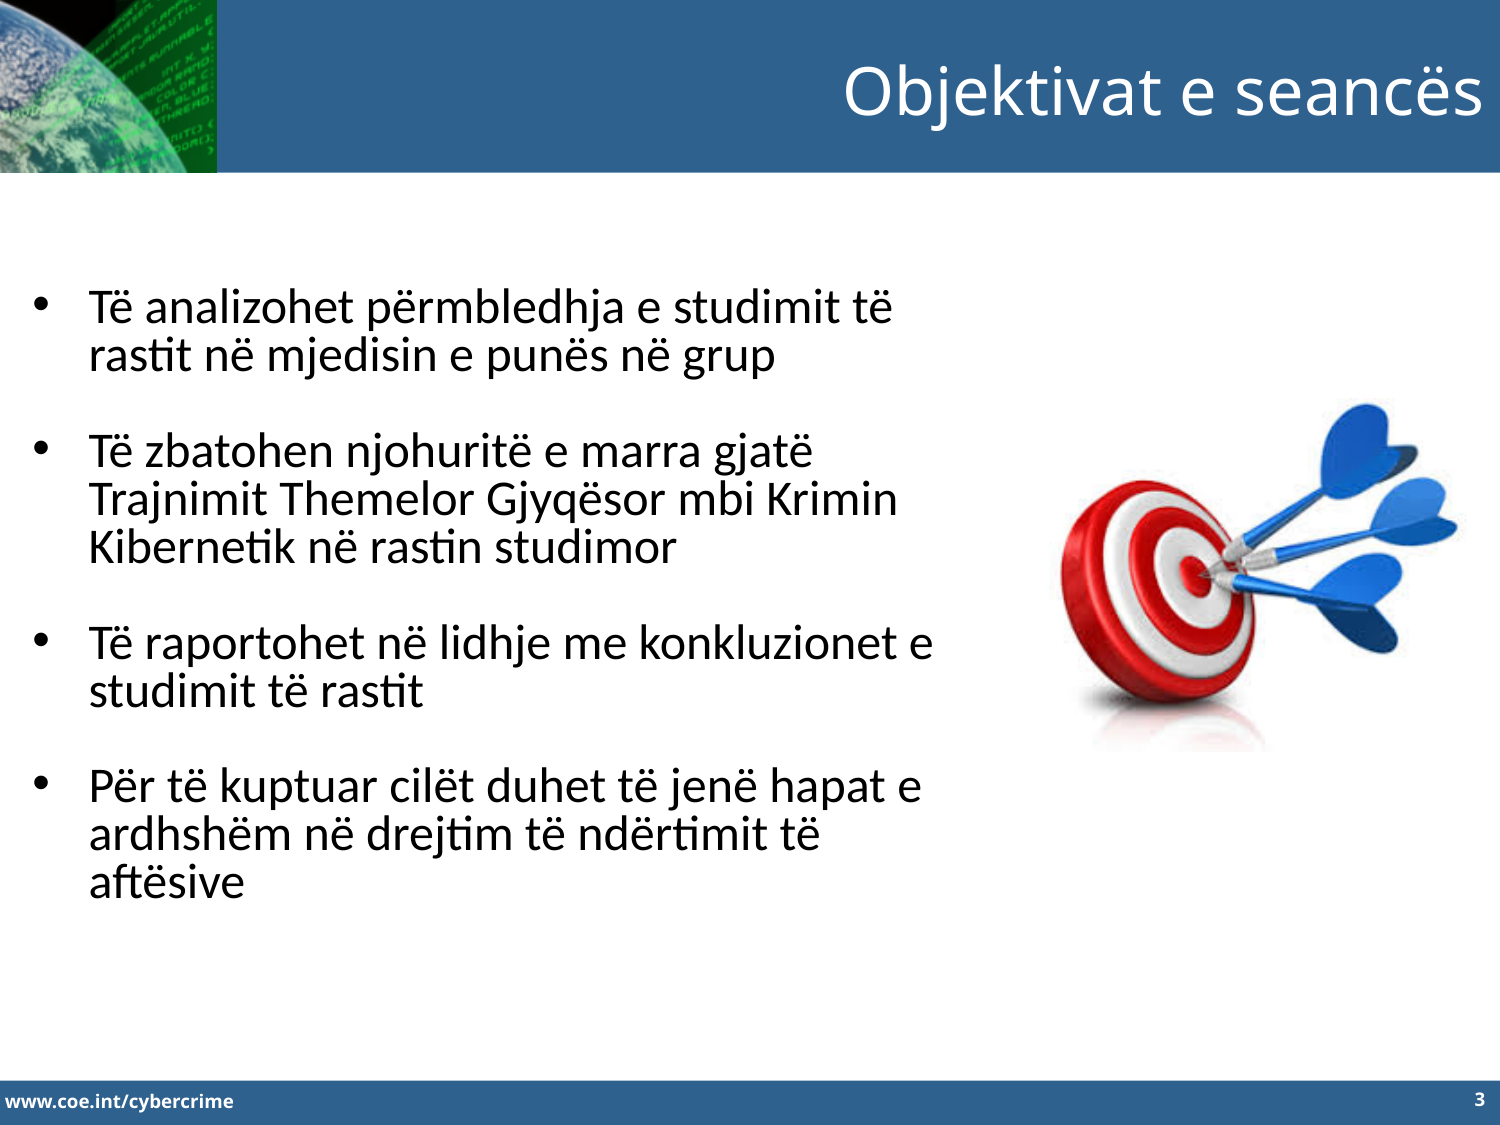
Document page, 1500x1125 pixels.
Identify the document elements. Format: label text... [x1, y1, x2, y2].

picture [1021, 398, 1483, 752]
picture [0, 1, 217, 173]
text_box Të analizohet përmbledhja e studimit të rastit në mjedisin e punës në grup Të zbatohen njohuritë e marra gjatë Trajnimit Themelor Gjyqësor mbi Krimin Kibernetik në rastin studimor Të raportohet në lidhje me konkluzionet e studimit të rastit Për të kuptuar cilët duhet të jenë hapat e ardhshëm në drejtim të ndërtimit të aftësive [17, 217, 976, 916]
text_box Objektivat e seancës [229, 12, 1500, 166]
slide_number 3 [1162, 1080, 1500, 1125]
